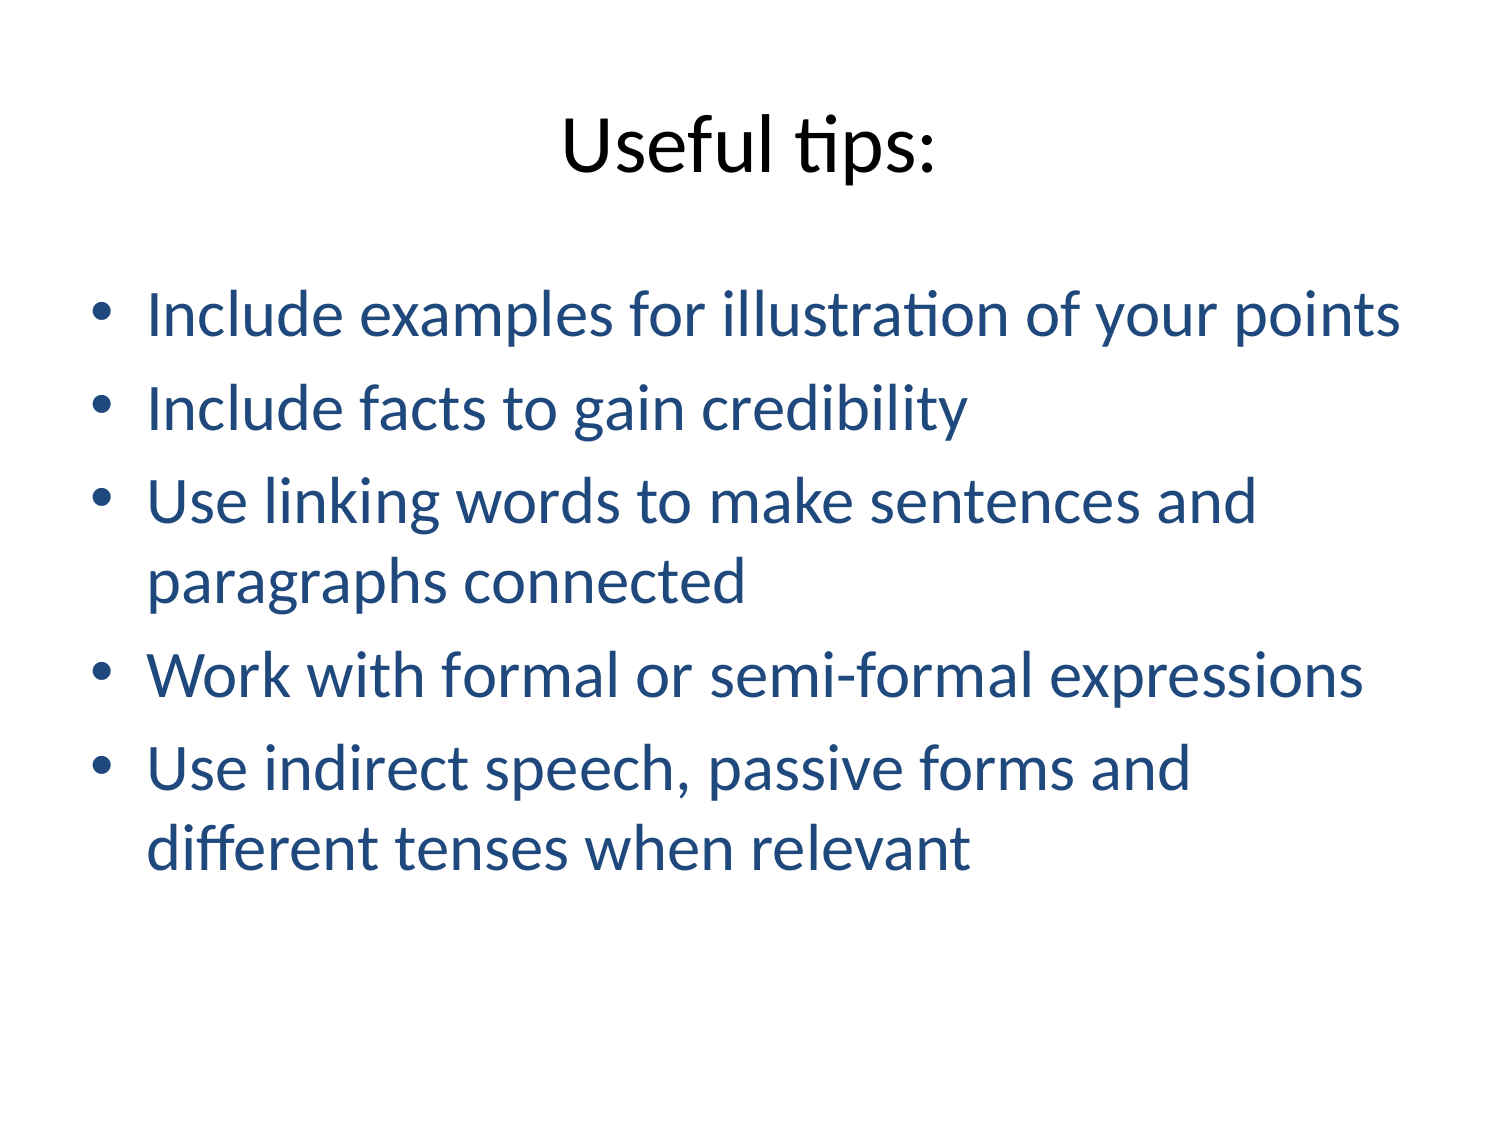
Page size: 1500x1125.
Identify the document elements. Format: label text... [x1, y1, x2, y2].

list Include examples for illustration of your points Include facts to gain credibility Use linking words to make sentences and paragraphs connected Work with formal or semi-formal expressions Use indirect speech, passive forms and different tenses when relevant [75, 262, 1425, 1005]
title Useful tips: [75, 45, 1425, 233]
